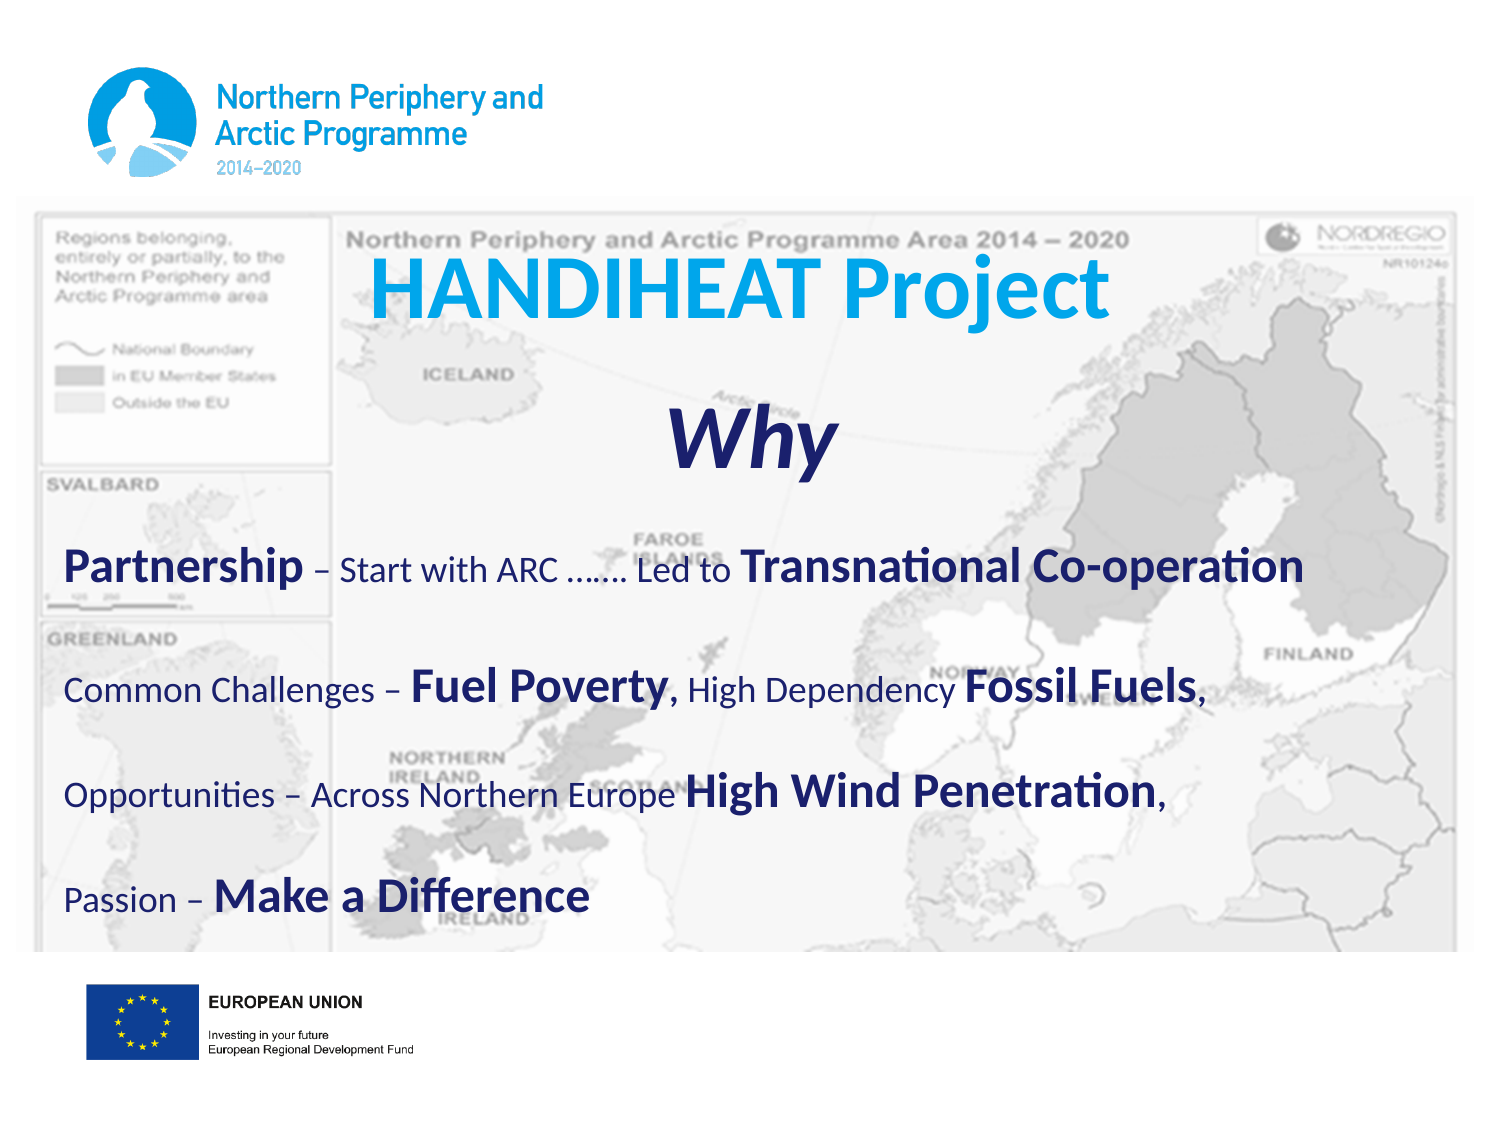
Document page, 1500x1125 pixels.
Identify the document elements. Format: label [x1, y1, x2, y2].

picture [88, 67, 562, 177]
picture [76, 978, 413, 1067]
picture [16, 195, 1474, 952]
picture [88, 67, 133, 111]
